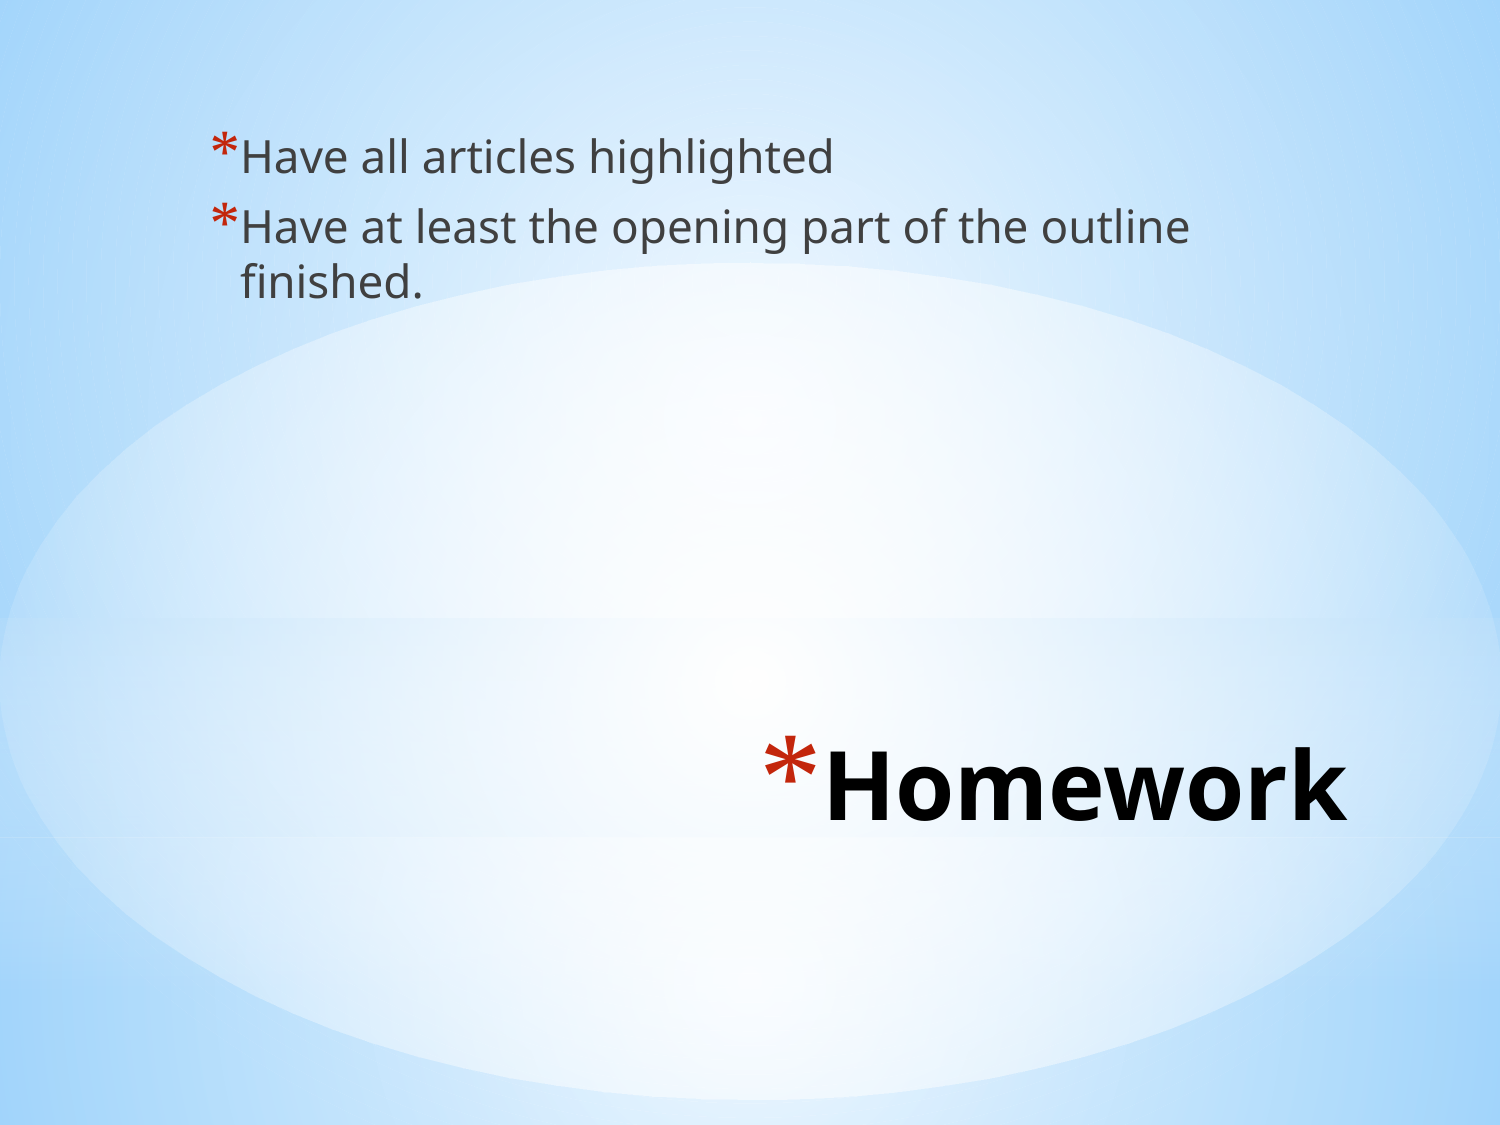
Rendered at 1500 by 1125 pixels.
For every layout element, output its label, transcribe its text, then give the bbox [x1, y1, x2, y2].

title Homework [294, 717, 1363, 905]
list Have all articles highlighted Have at least the opening part of the outline finished. [187, 120, 1238, 690]
